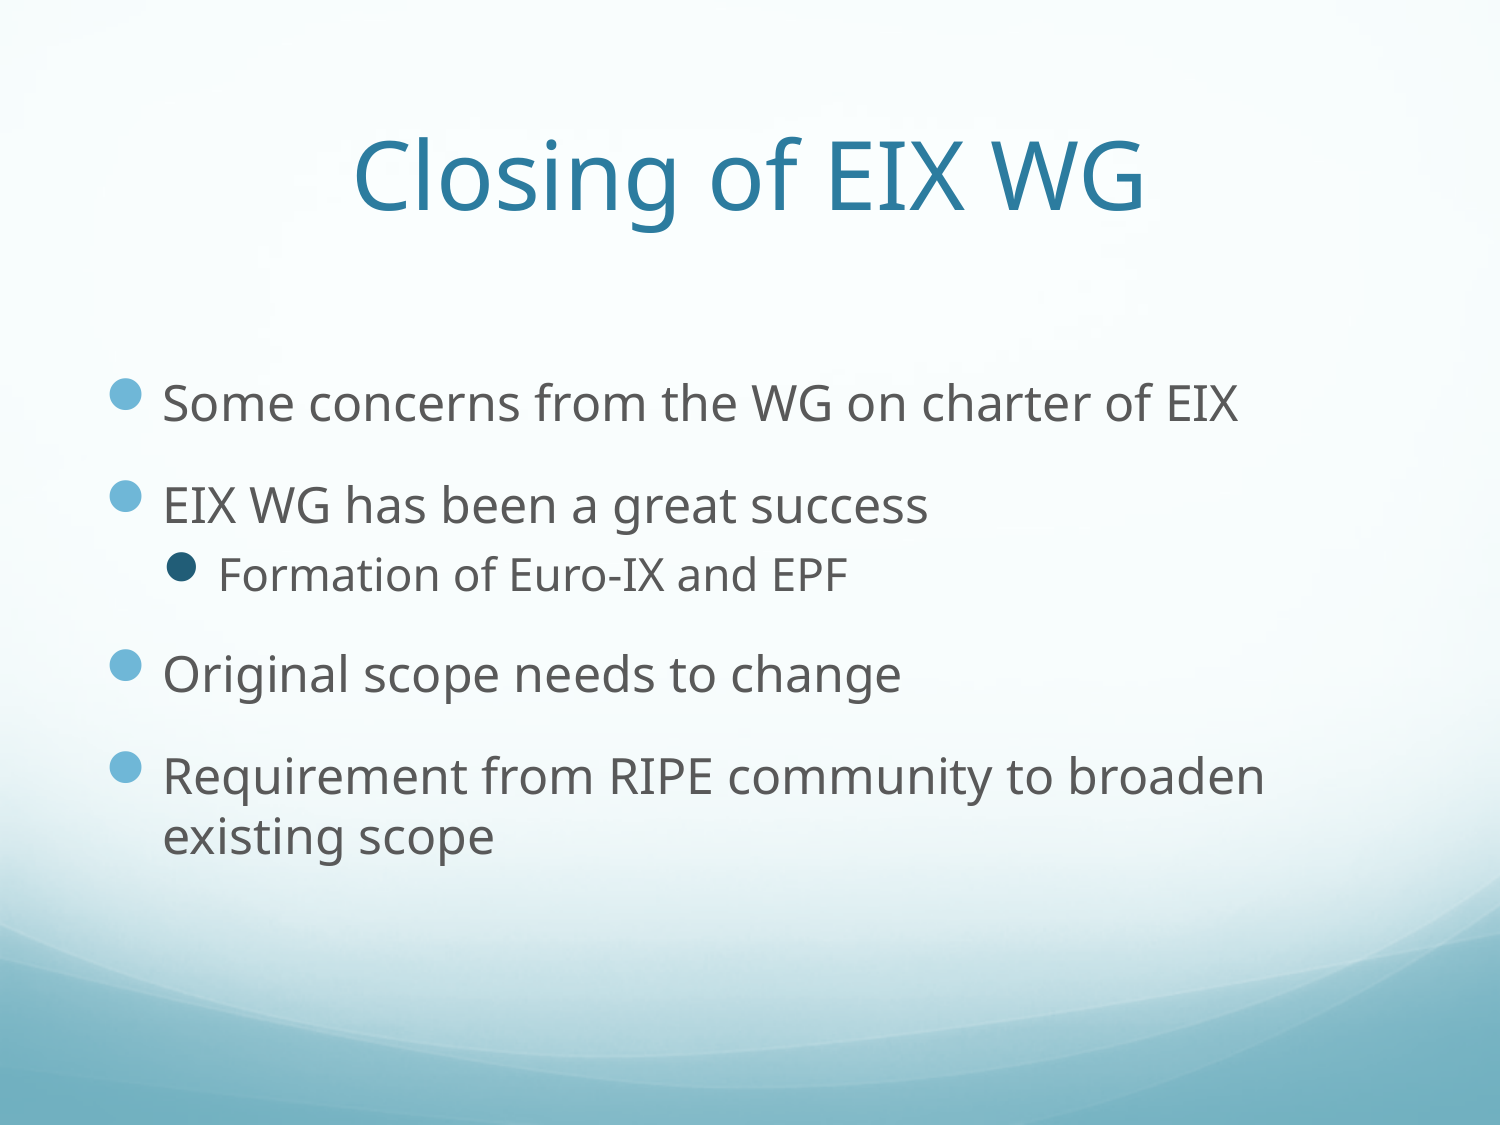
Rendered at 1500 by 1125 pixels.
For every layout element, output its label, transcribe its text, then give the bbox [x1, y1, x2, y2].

list Some concerns from the WG on charter of EIX EIX WG has been a great success Formation of Euro-IX and EPF Original scope needs to change Requirement from RIPE community to broaden existing scope [90, 262, 1410, 975]
title Closing of EIX WG [90, 17, 1410, 237]
